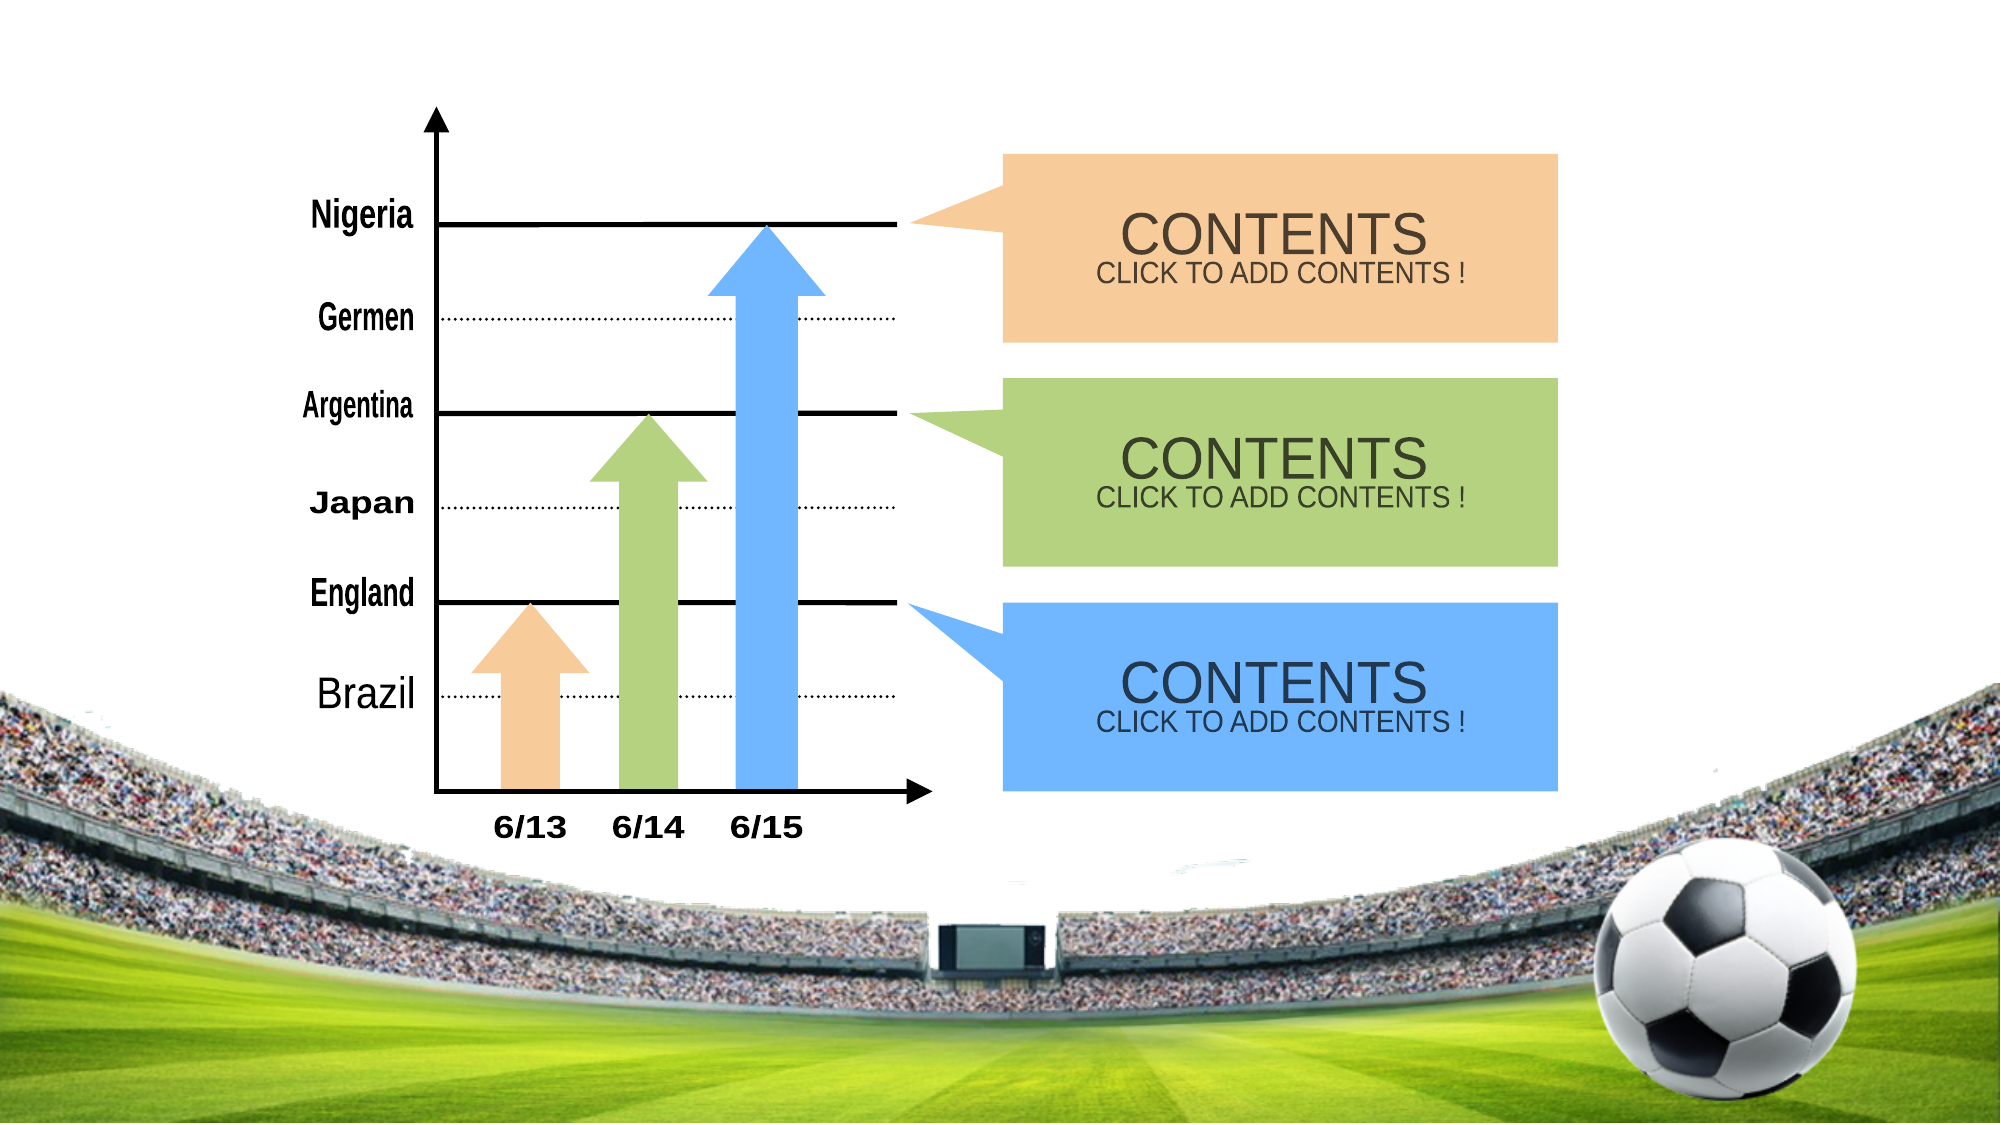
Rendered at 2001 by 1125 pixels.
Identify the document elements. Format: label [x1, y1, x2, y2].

text_box [707, 224, 826, 604]
text_box [1097, 437, 1464, 508]
text_box [426, 106, 855, 683]
text_box [909, 153, 1558, 343]
text_box [1097, 212, 1464, 284]
text_box [909, 378, 1558, 567]
text_box [907, 602, 1558, 683]
picture [0, 683, 2000, 1123]
text_box [1097, 661, 1464, 733]
